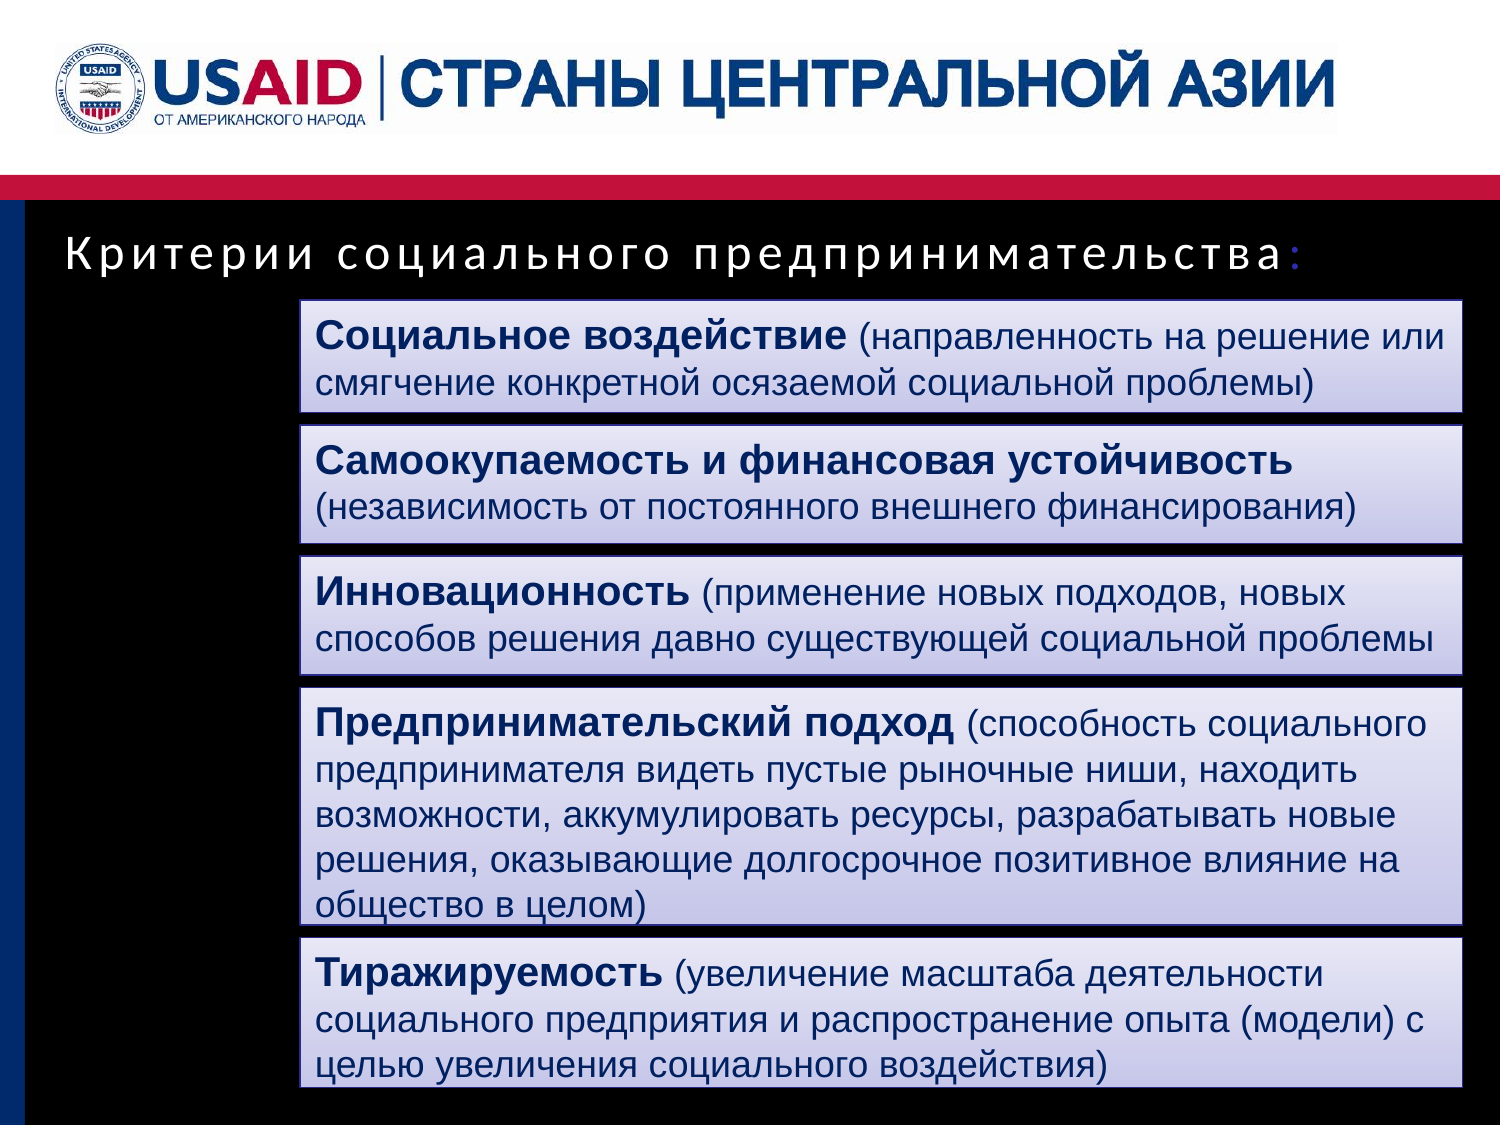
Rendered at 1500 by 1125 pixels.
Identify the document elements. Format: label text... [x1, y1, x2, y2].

text_box Социальное воздействие (направленность на решение или смягчение конкретной осязаемой социальной проблемы) [299, 299, 1463, 413]
text_box Самоокупаемость и финансовая устойчивость (независимость от постоянного внешнего финансирования) [299, 424, 1463, 544]
text_box Инновационность (применение новых подходов, новых способов решения давно существующей социальной проблемы [299, 555, 1463, 676]
picture [55, 43, 1338, 134]
text_box [24, 200, 1500, 1125]
text_box Критерии социального предпринимательства: [48, 210, 1389, 277]
text_box Тиражируемость (увеличение масштаба деятельности социального предприятия и распространение опыта (модели) с целью увеличения социального воздействия) [299, 937, 1463, 1088]
text_box Предпринимательский подход (способность социального предпринимателя видеть пустые рыночные ниши, находить возможности, аккумулировать ресурсы, разрабатывать новые решения, оказывающие долгосрочное позитивное влияние на общество в целом) [299, 687, 1463, 926]
